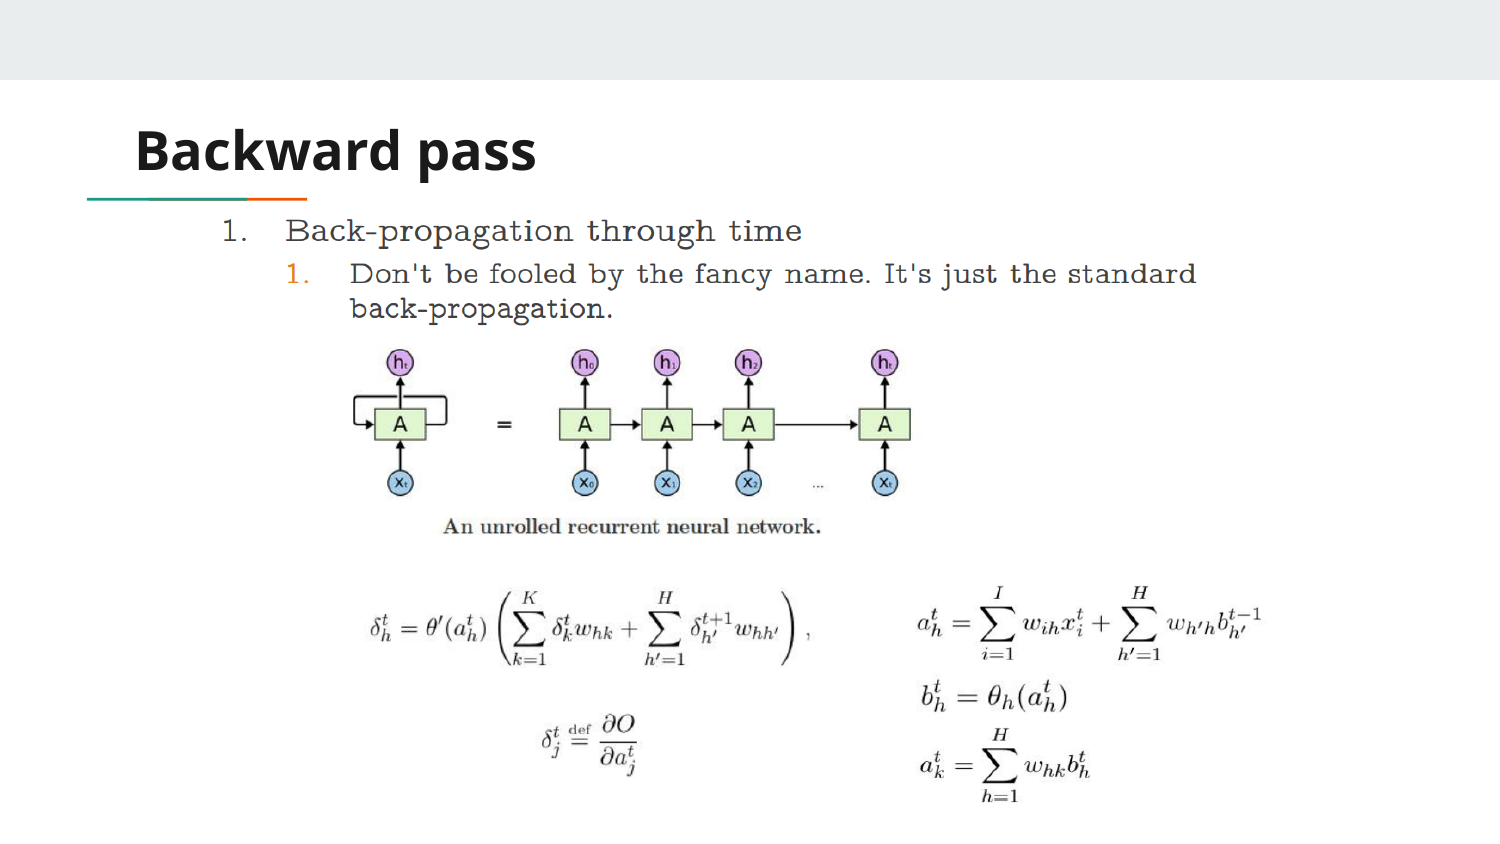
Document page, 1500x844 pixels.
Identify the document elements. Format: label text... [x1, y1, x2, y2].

picture [218, 202, 1282, 809]
title Backward pass [119, 100, 1381, 189]
